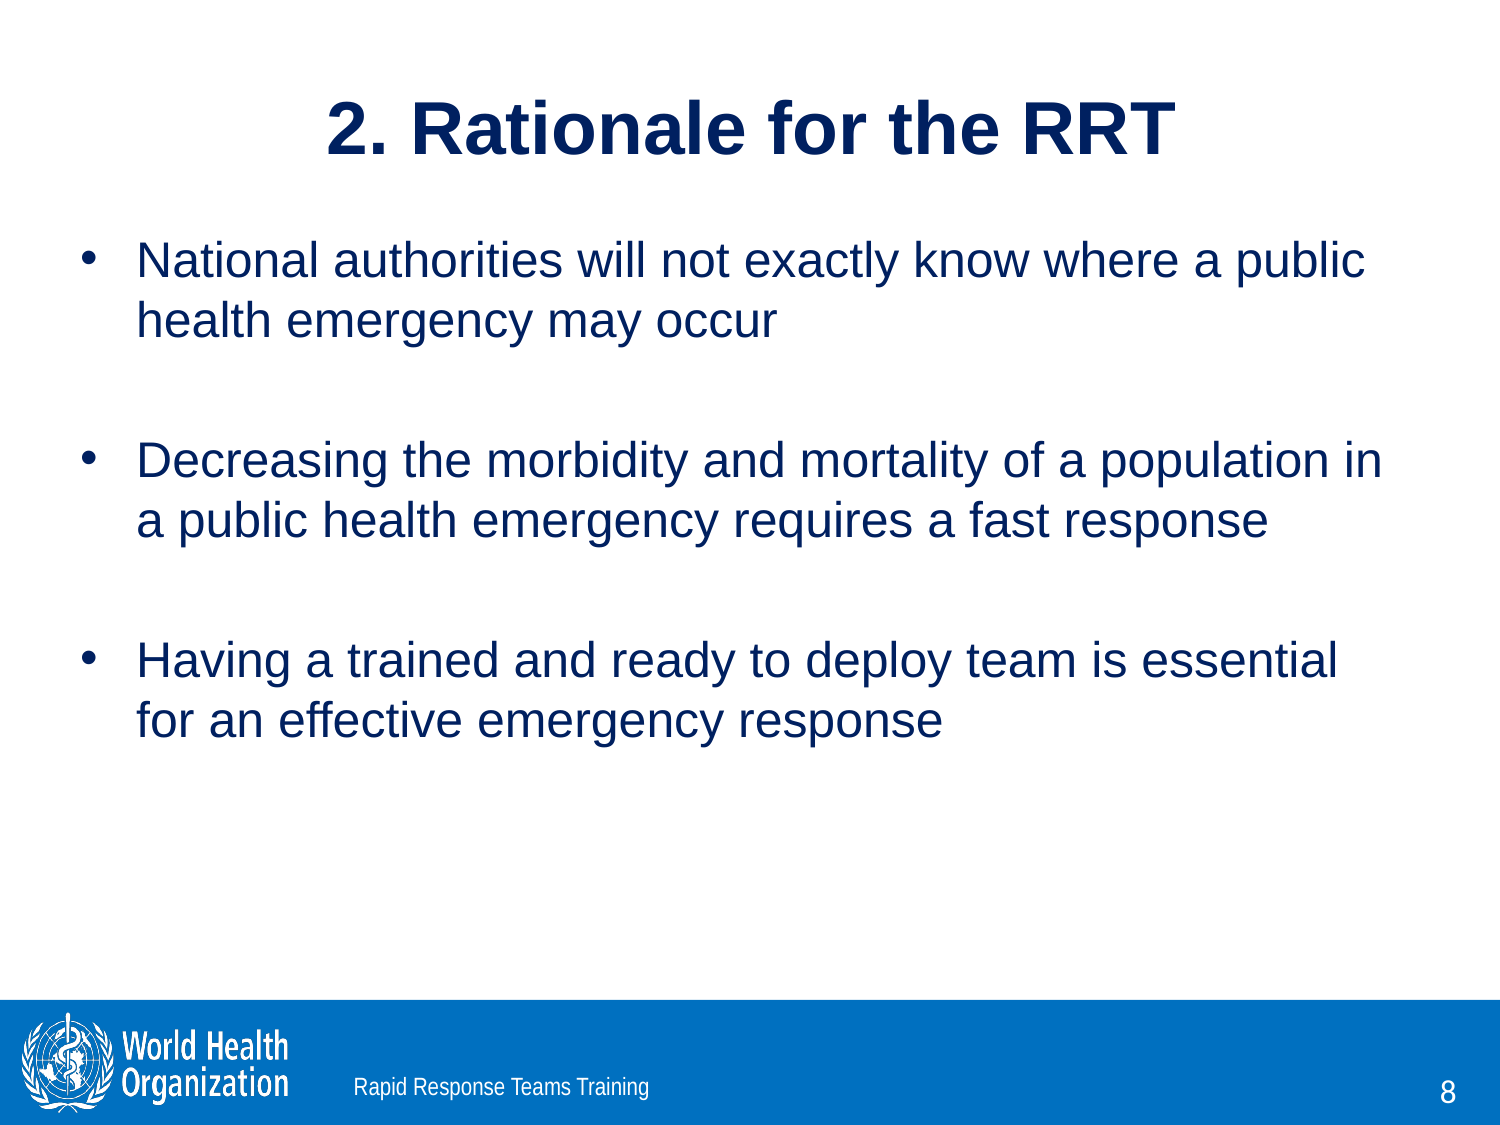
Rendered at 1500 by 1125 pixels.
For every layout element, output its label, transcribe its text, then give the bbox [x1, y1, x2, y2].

picture [21, 1012, 288, 1113]
title 2. Rationale for the RRT [76, 30, 1427, 219]
list National authorities will not exactly know where a public health emergency may occur Decreasing the morbidity and mortality of a population in a public health emergency requires a fast response Having a trained and ready to deploy team is essential for an effective emergency response [64, 219, 1415, 1029]
